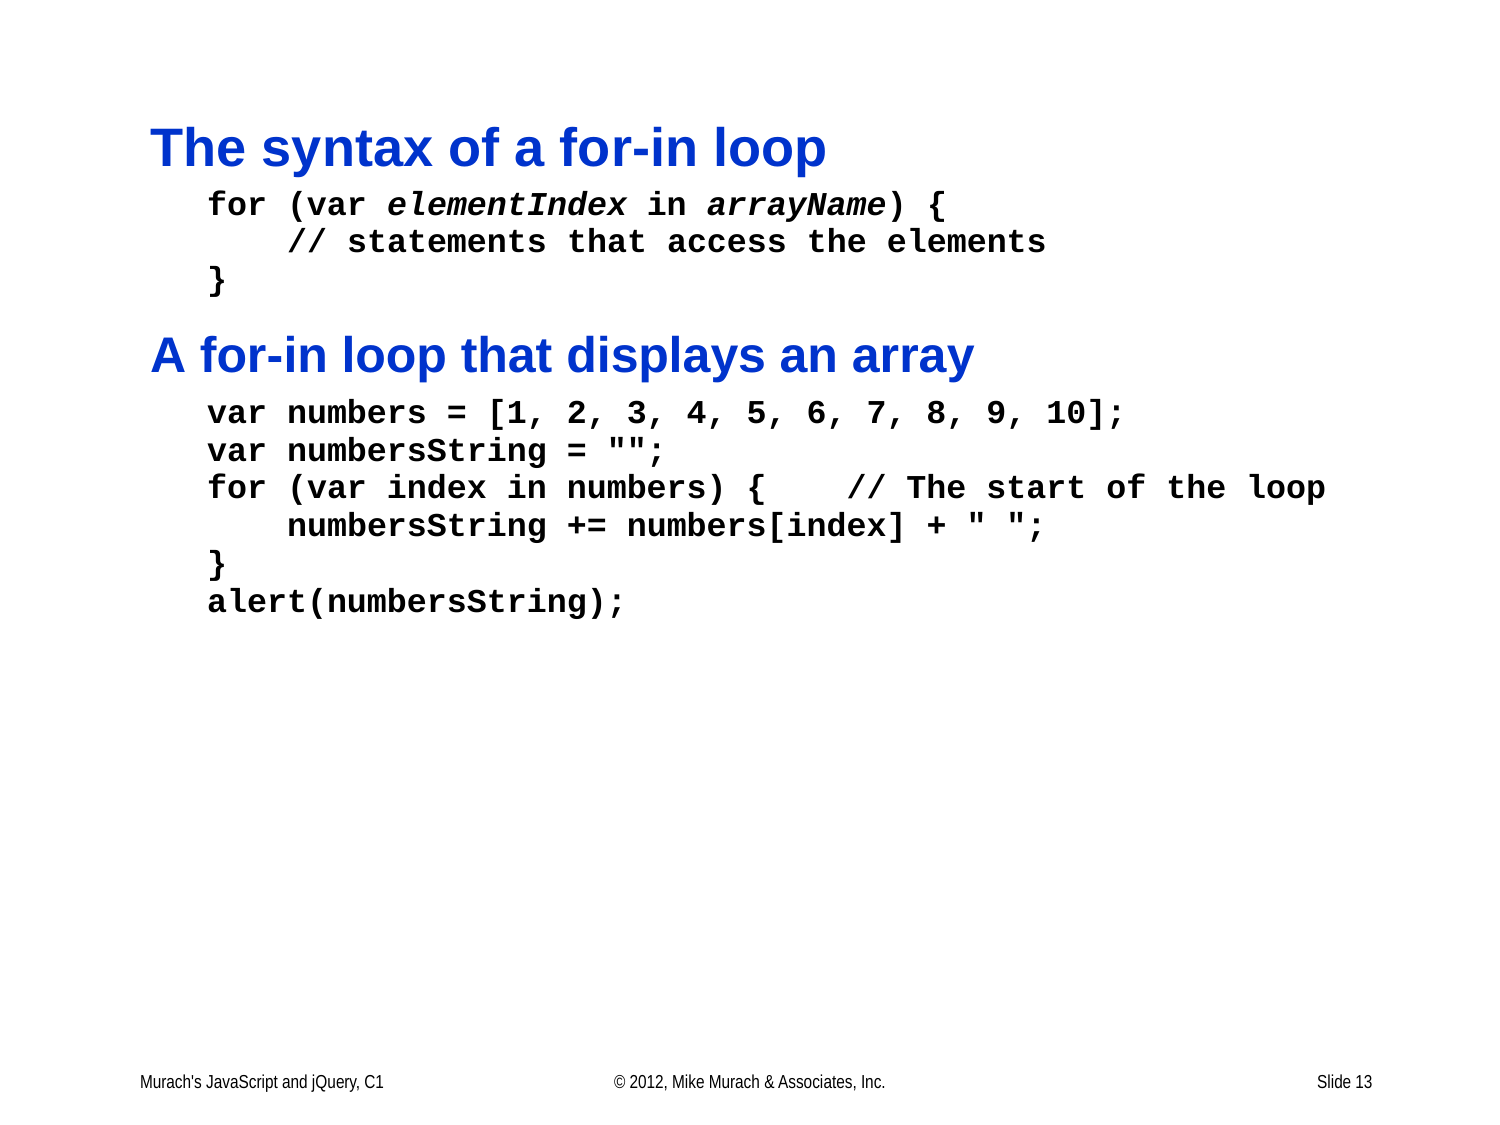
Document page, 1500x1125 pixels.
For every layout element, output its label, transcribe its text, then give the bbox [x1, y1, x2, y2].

title The syntax of a for-in loop [150, 112, 1350, 179]
slide_number Slide 13 [1074, 1025, 1388, 1100]
footer © 2012, Mike Murach & Associates, Inc. [474, 1025, 1025, 1100]
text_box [149, 187, 1362, 657]
slide_number Murach's JavaScript and jQuery, C1 [125, 1025, 450, 1100]
